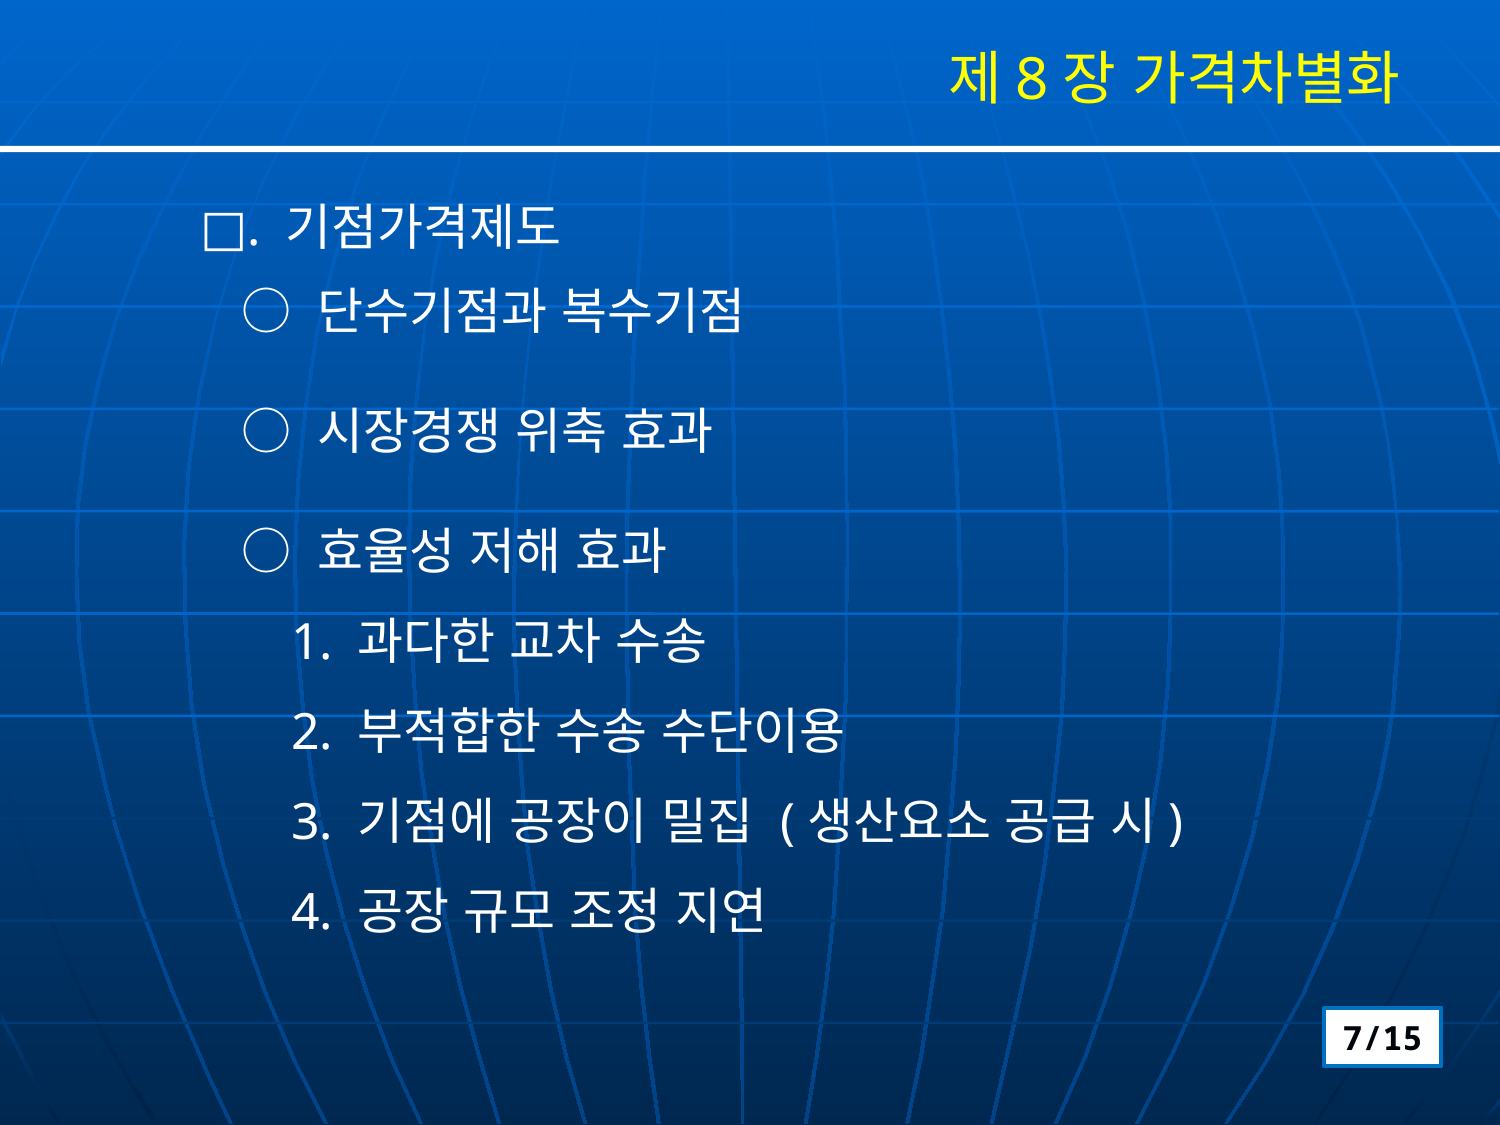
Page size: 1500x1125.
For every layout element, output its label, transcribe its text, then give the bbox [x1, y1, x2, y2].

text_box □. 기점가격제도 ○ 단수기점과 복수기점 ○ 시장경쟁 위축 효과 ○ 효율성 저해 효과 1. 과다한 교차 수송 2. 부적합한 수송 수단이용 3. 기점에 공장이 밀집 (생산요소 공급 시) 4. 공장 규모 조정 지연 [185, 187, 1199, 948]
text_box 7/15 [1322, 1006, 1443, 1068]
text_box 제8장 가격차별화 [933, 34, 1416, 119]
